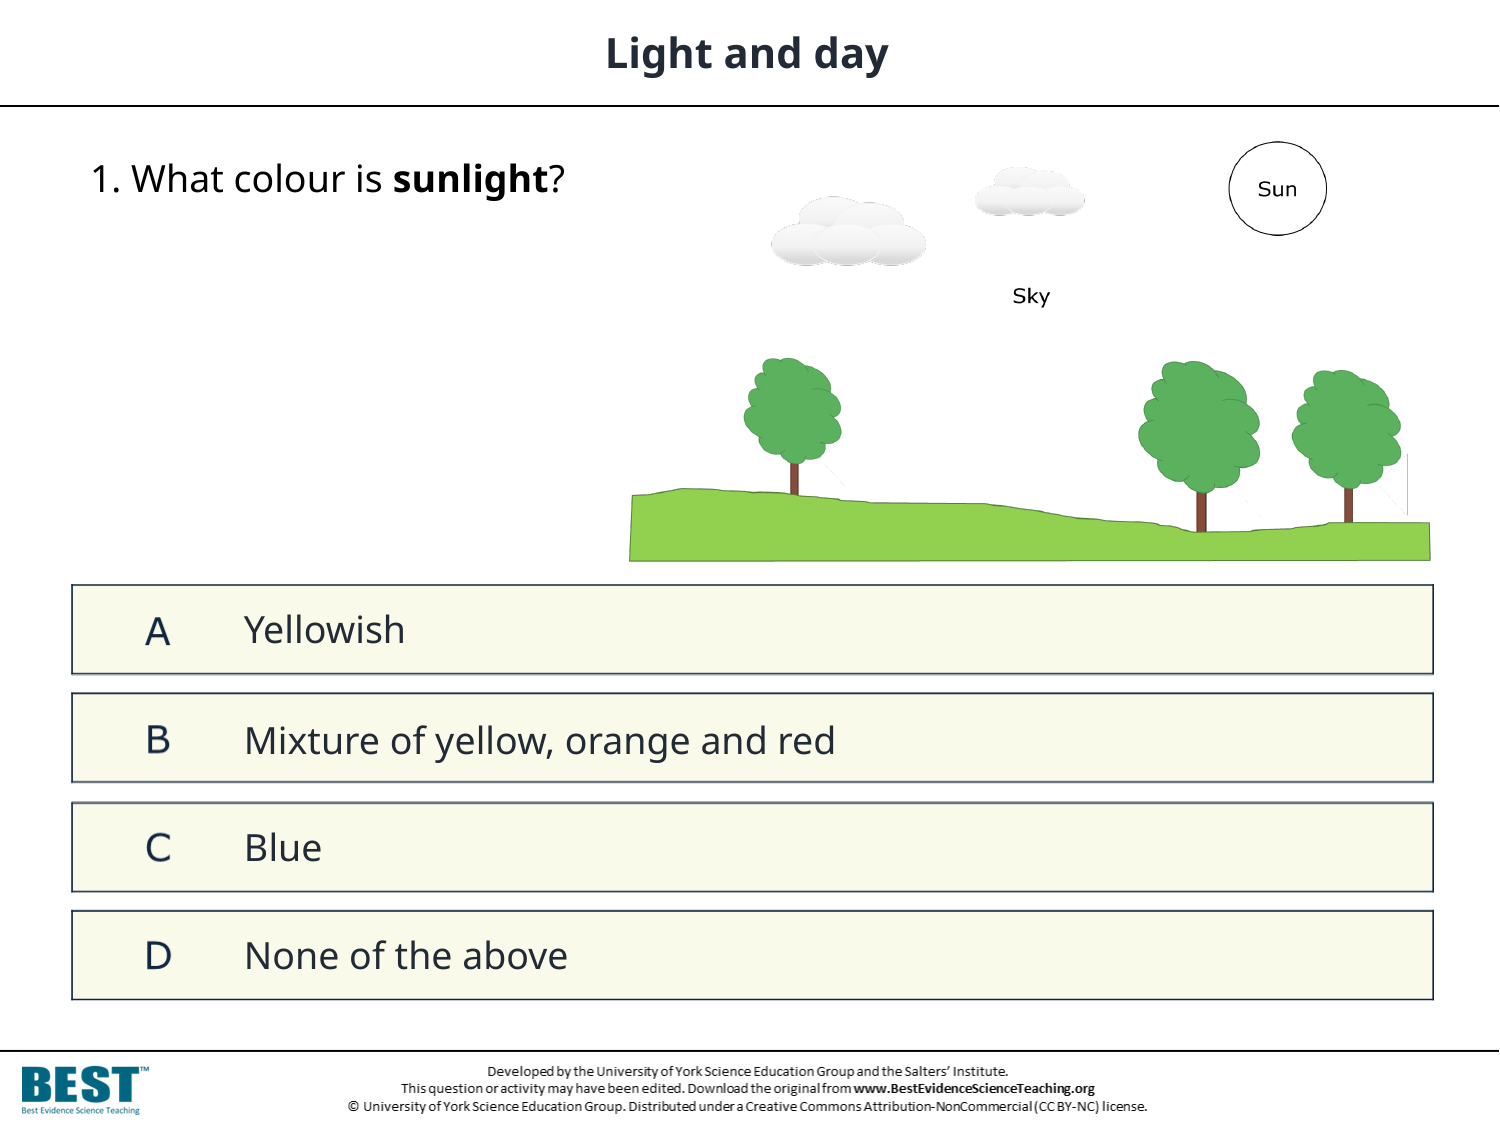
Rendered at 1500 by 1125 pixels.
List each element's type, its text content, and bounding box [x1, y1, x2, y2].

text_box Light and day [23, 4, 1471, 99]
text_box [71, 584, 1435, 1001]
picture [0, 105, 1500, 1125]
